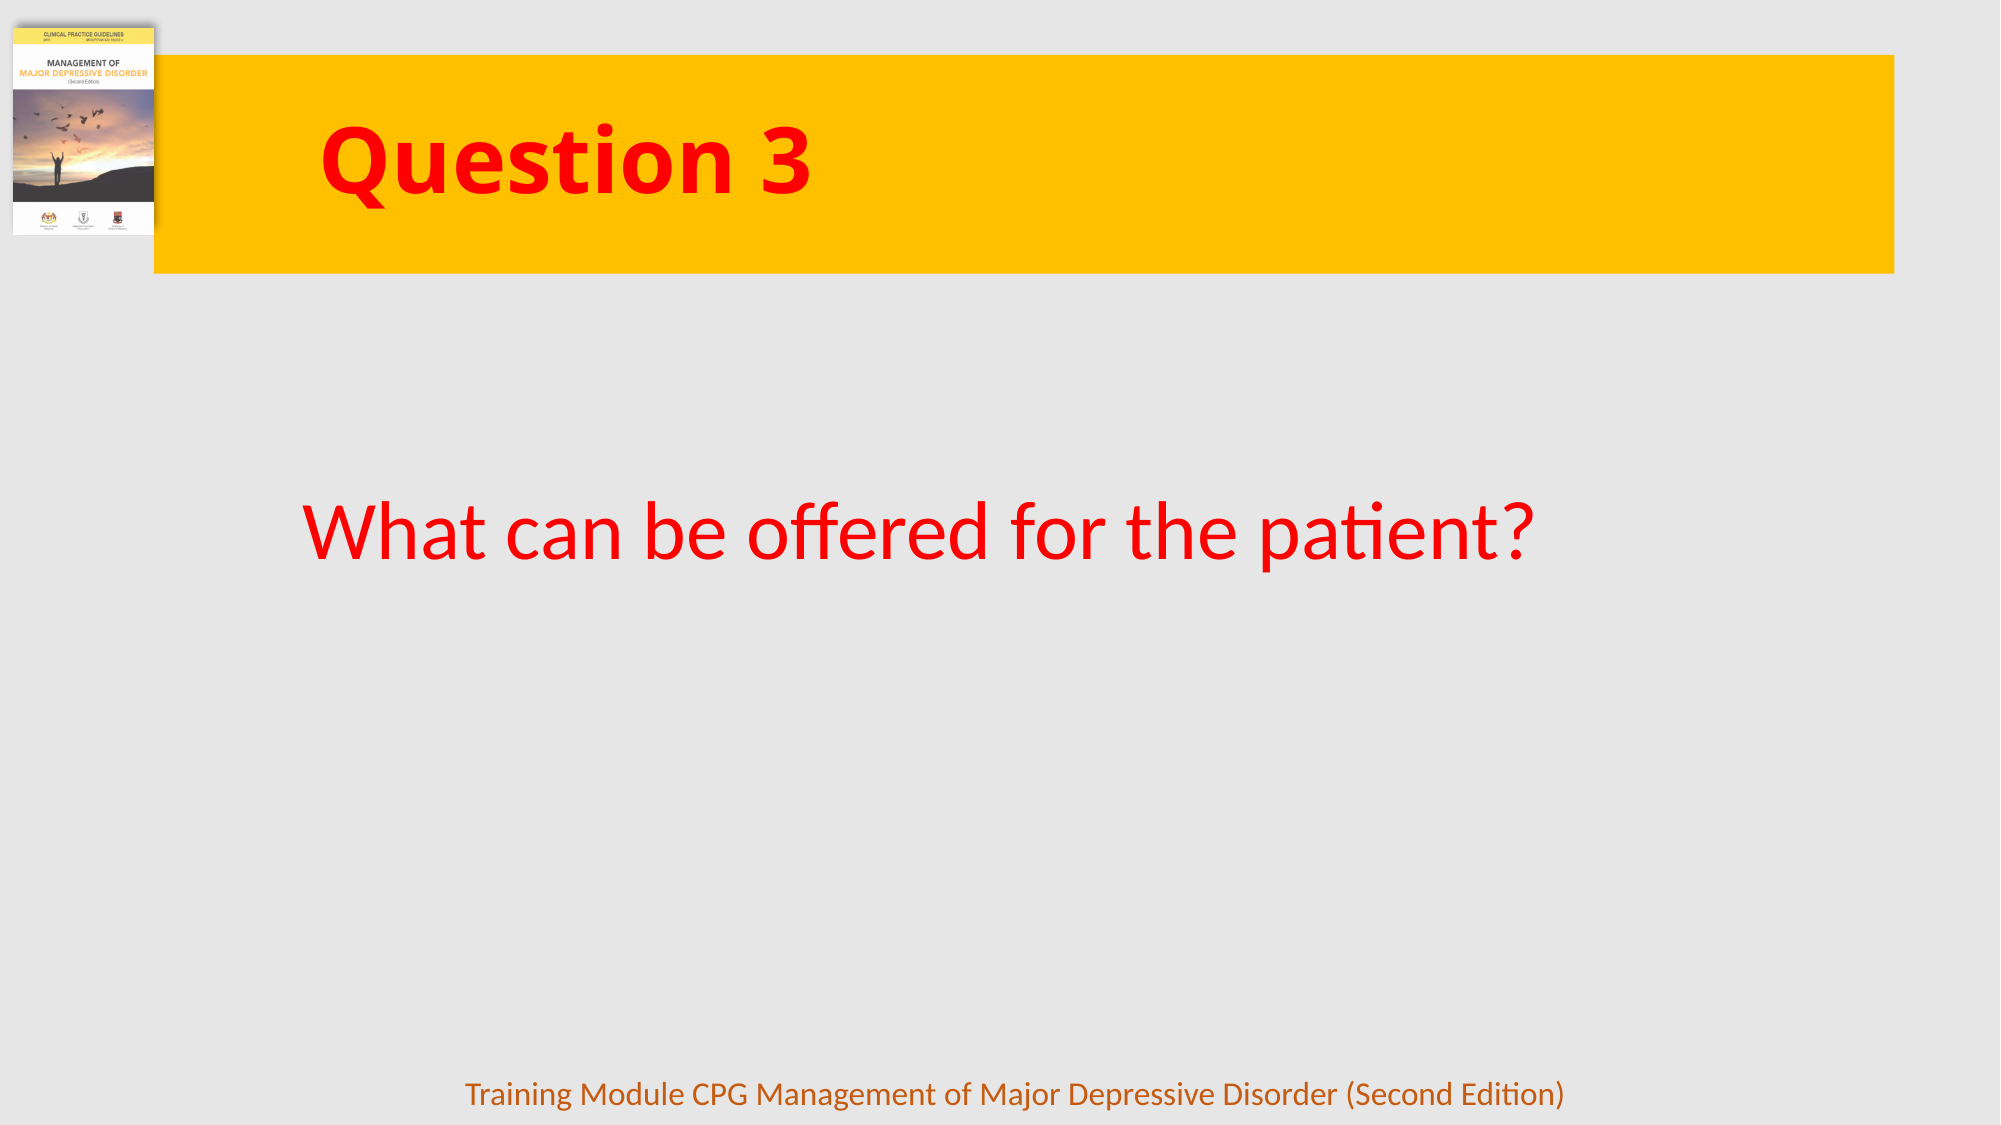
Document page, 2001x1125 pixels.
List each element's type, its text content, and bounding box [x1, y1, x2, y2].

text_box Training Module CPG Management of Major Depressive Disorder (Second Edition) [450, 1065, 1832, 1120]
list What can be offered for the patient? [137, 299, 1863, 1014]
picture [13, 28, 154, 235]
title Question 3 [153, 54, 1895, 274]
